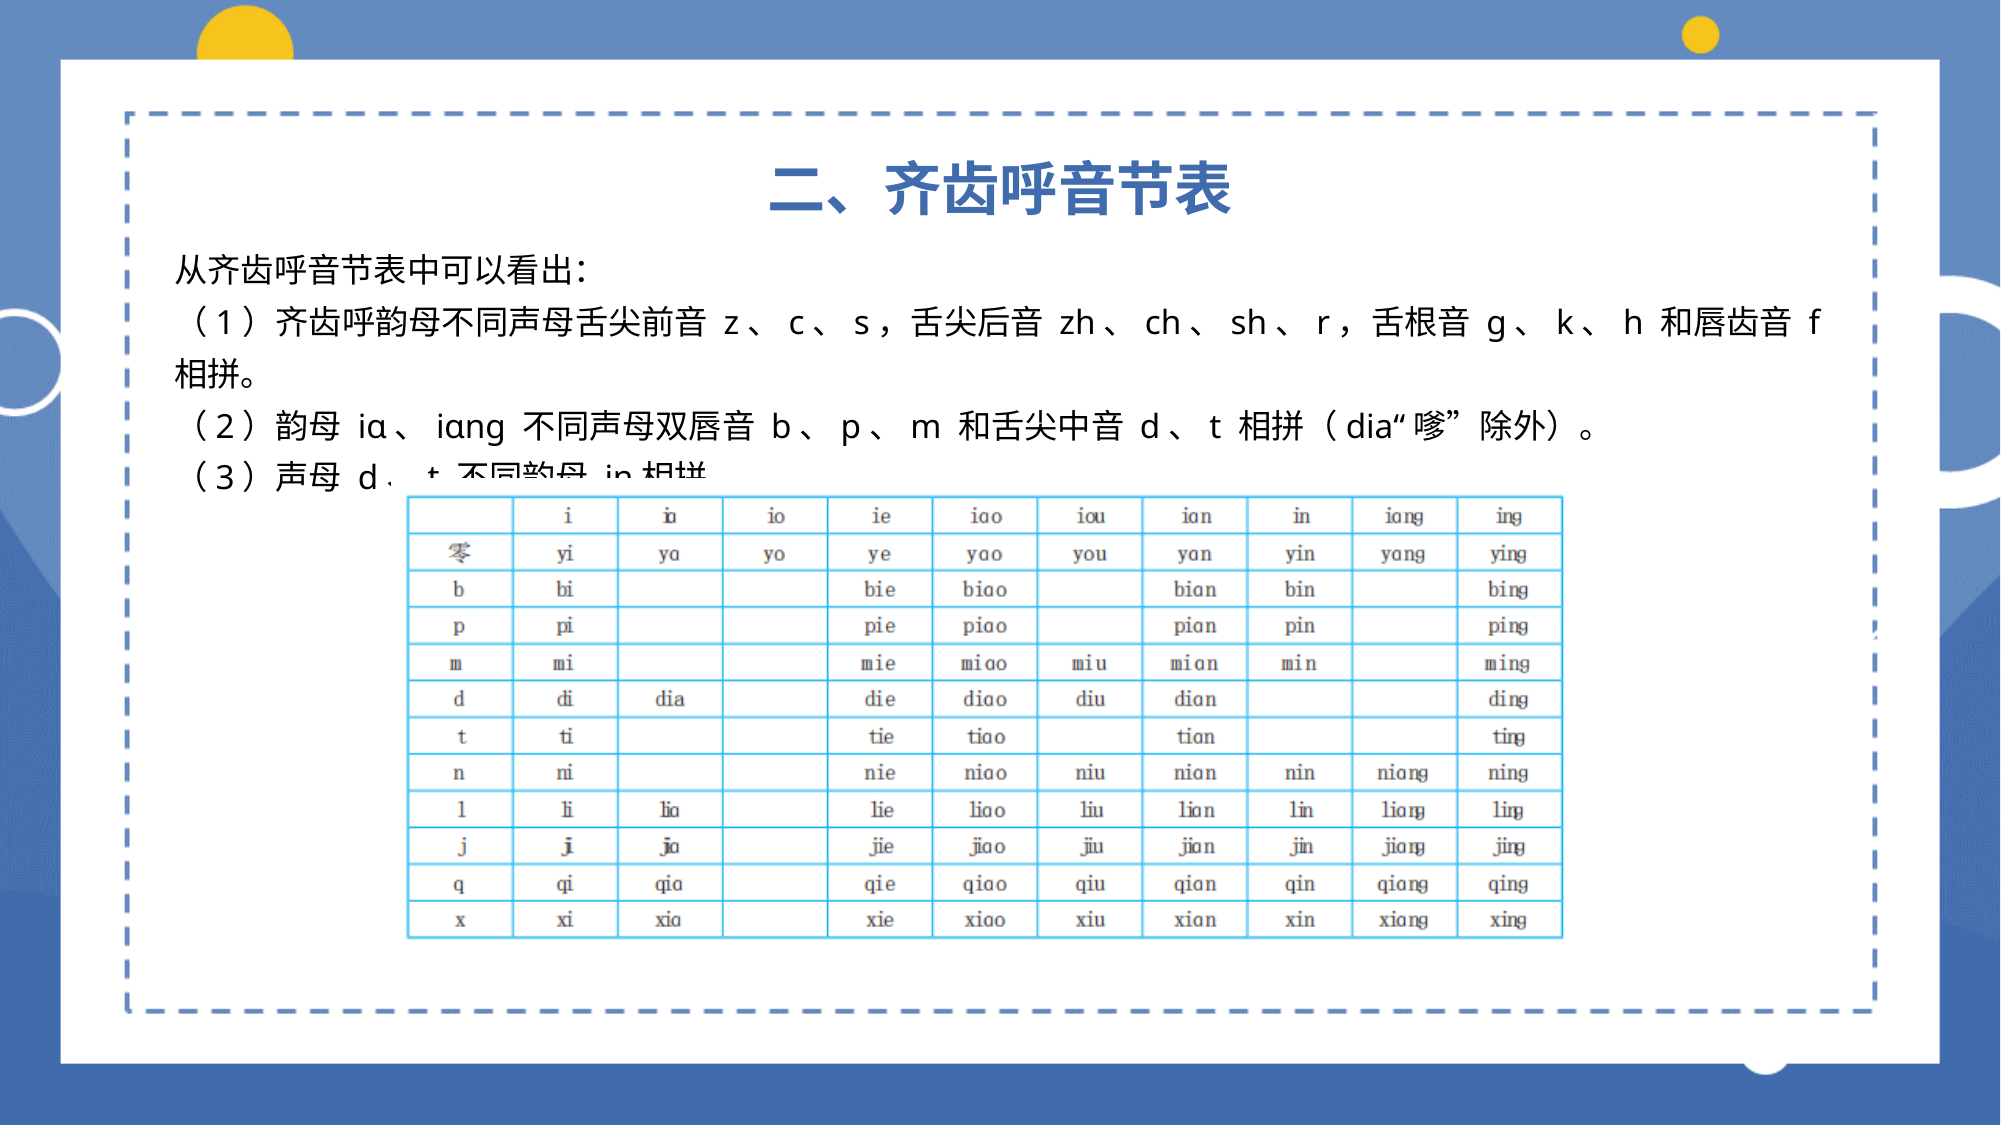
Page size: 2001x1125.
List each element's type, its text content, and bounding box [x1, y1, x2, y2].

text_box 二、齐齿呼音节表 [752, 144, 1248, 229]
text_box 从齐齿呼音节表中可以看出： （1）齐齿呼韵母不同声母舌尖前音 z、c、s，舌尖后音 zh、ch、sh、r，舌根音 ɡ、k、h 和唇齿音 f 相拼。 （2）韵母 iɑ、iɑnɡ 不同声母双唇音 b、p、m 和舌尖中音 d、t 相拼（dia“嗲”除外）。 （3）声母 d、t 不同韵母 in相拼。 [159, 229, 1838, 504]
picture [0, 0, 2001, 1125]
